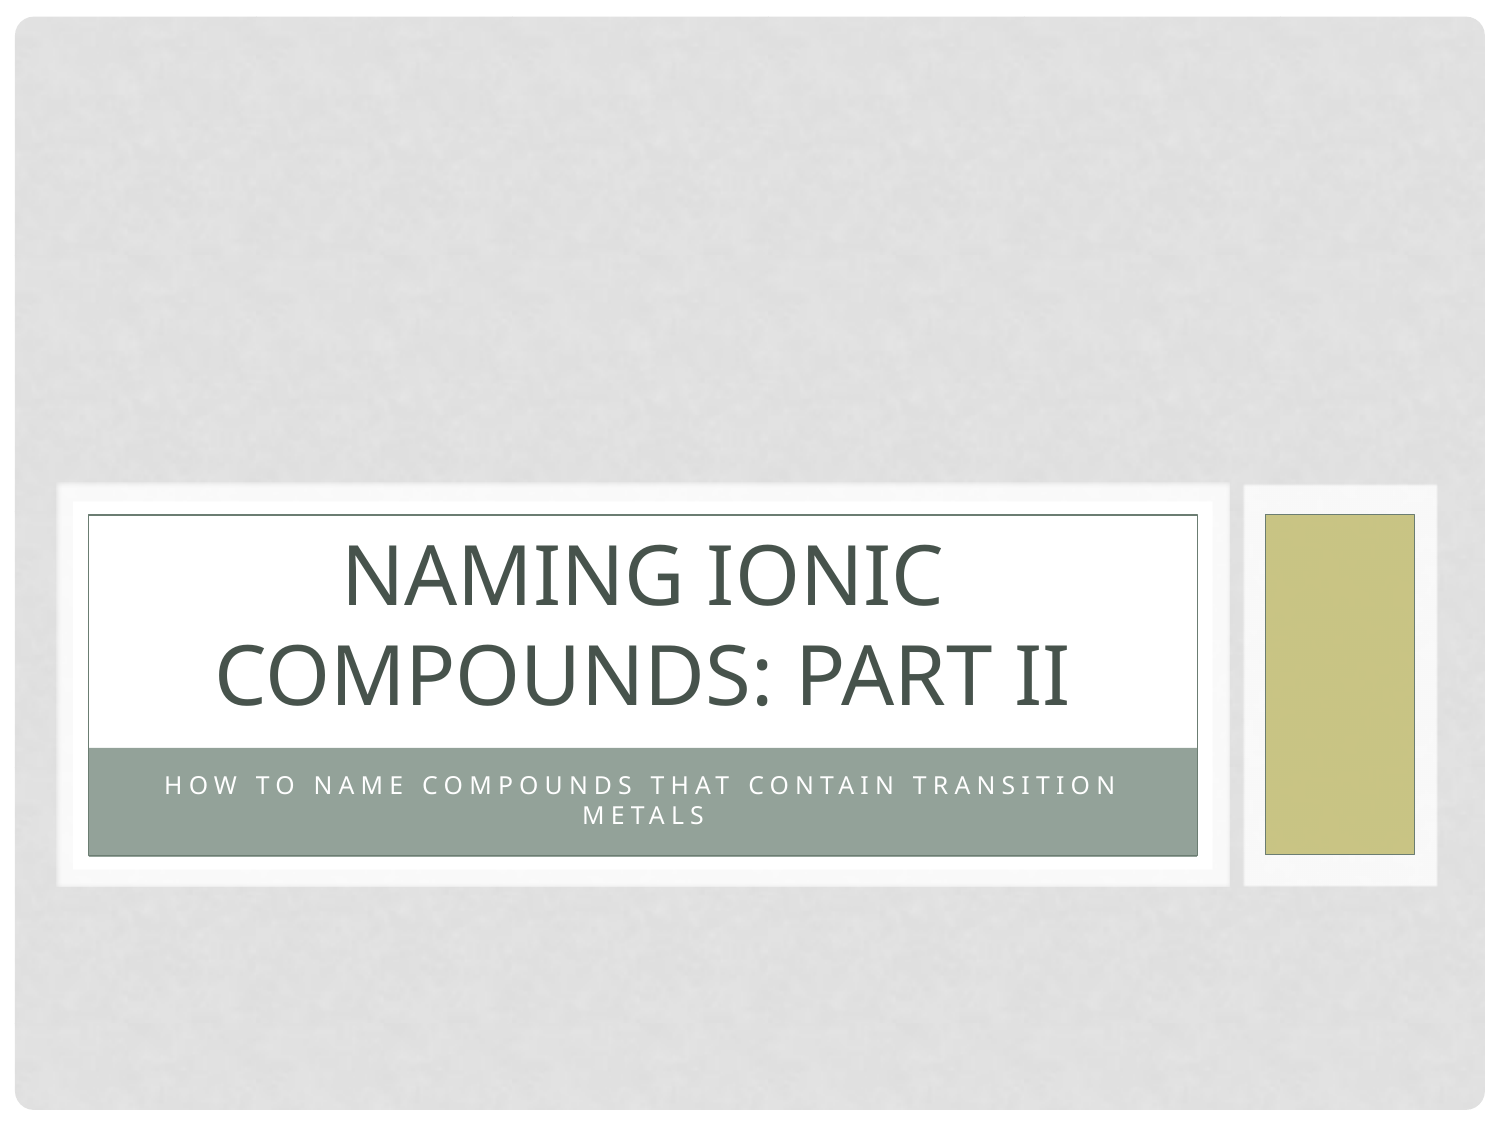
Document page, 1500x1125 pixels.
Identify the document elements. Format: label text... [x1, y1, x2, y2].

subtitle How to name compounds that contain transition metals [105, 762, 1181, 838]
title Naming ionic compounds: part II [99, 529, 1187, 730]
